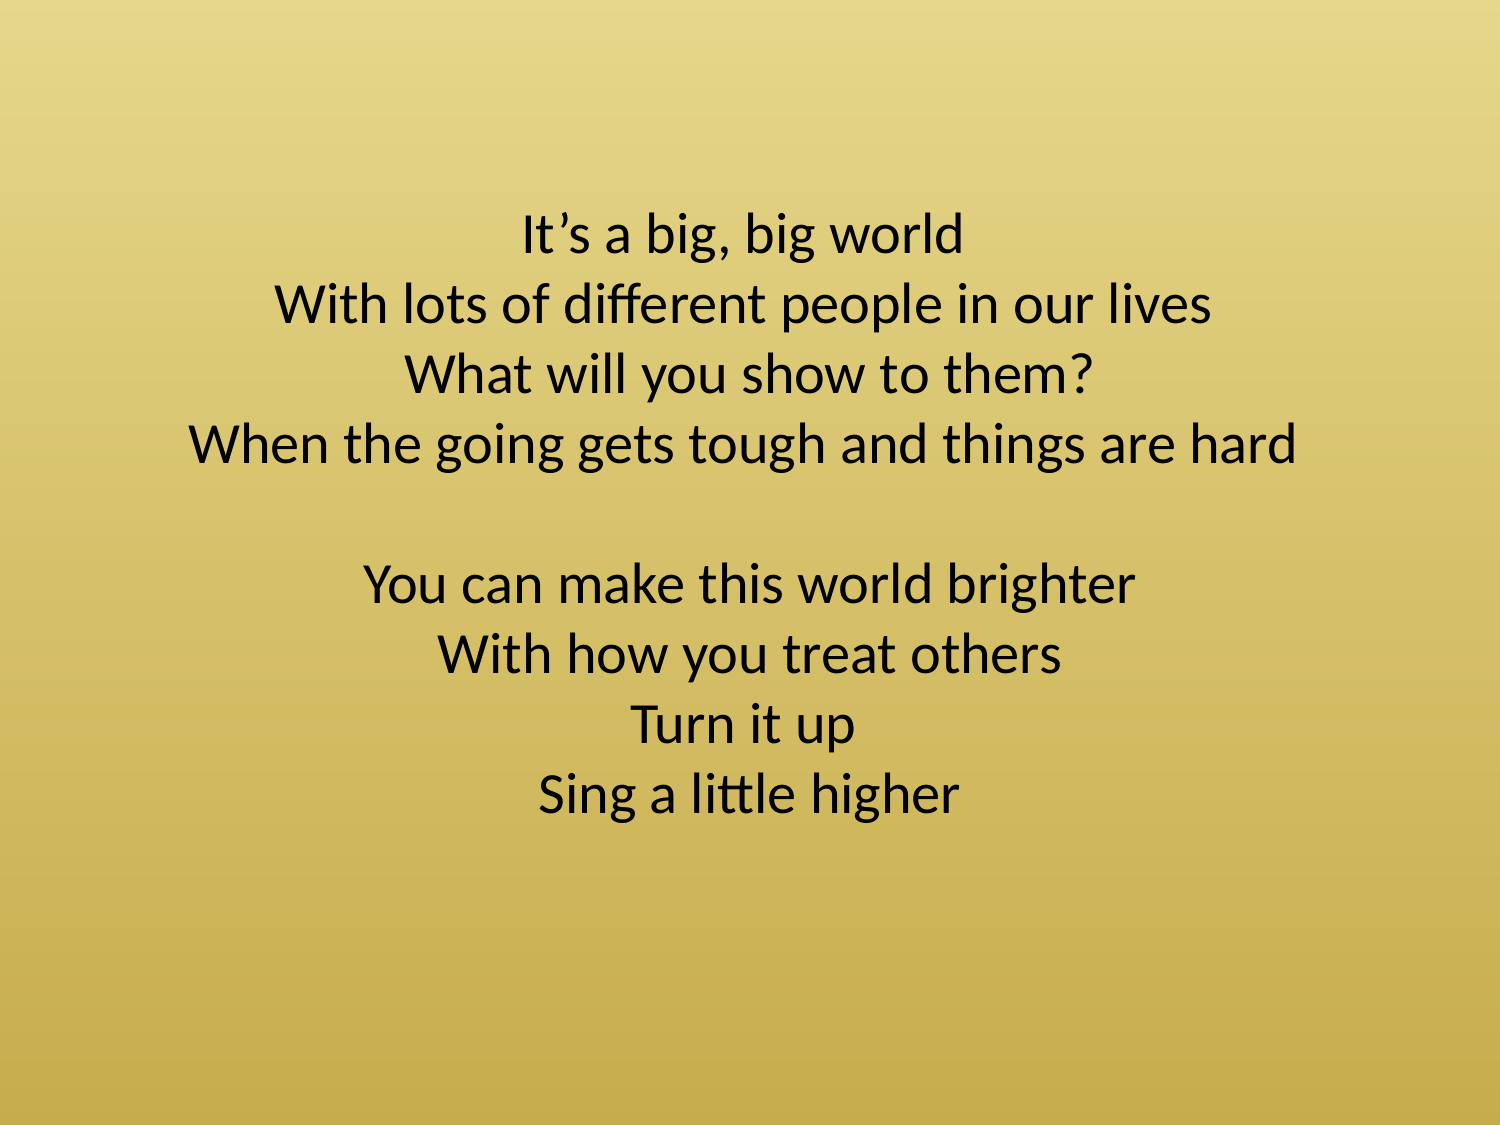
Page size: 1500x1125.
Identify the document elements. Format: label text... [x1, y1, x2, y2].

text_box It’s a big, big world With lots of different people in our lives What will you show to them? When the going gets tough and things are hard You can make this world brighter With how you treat others Turn it up Sing a little higher [0, 187, 1500, 833]
